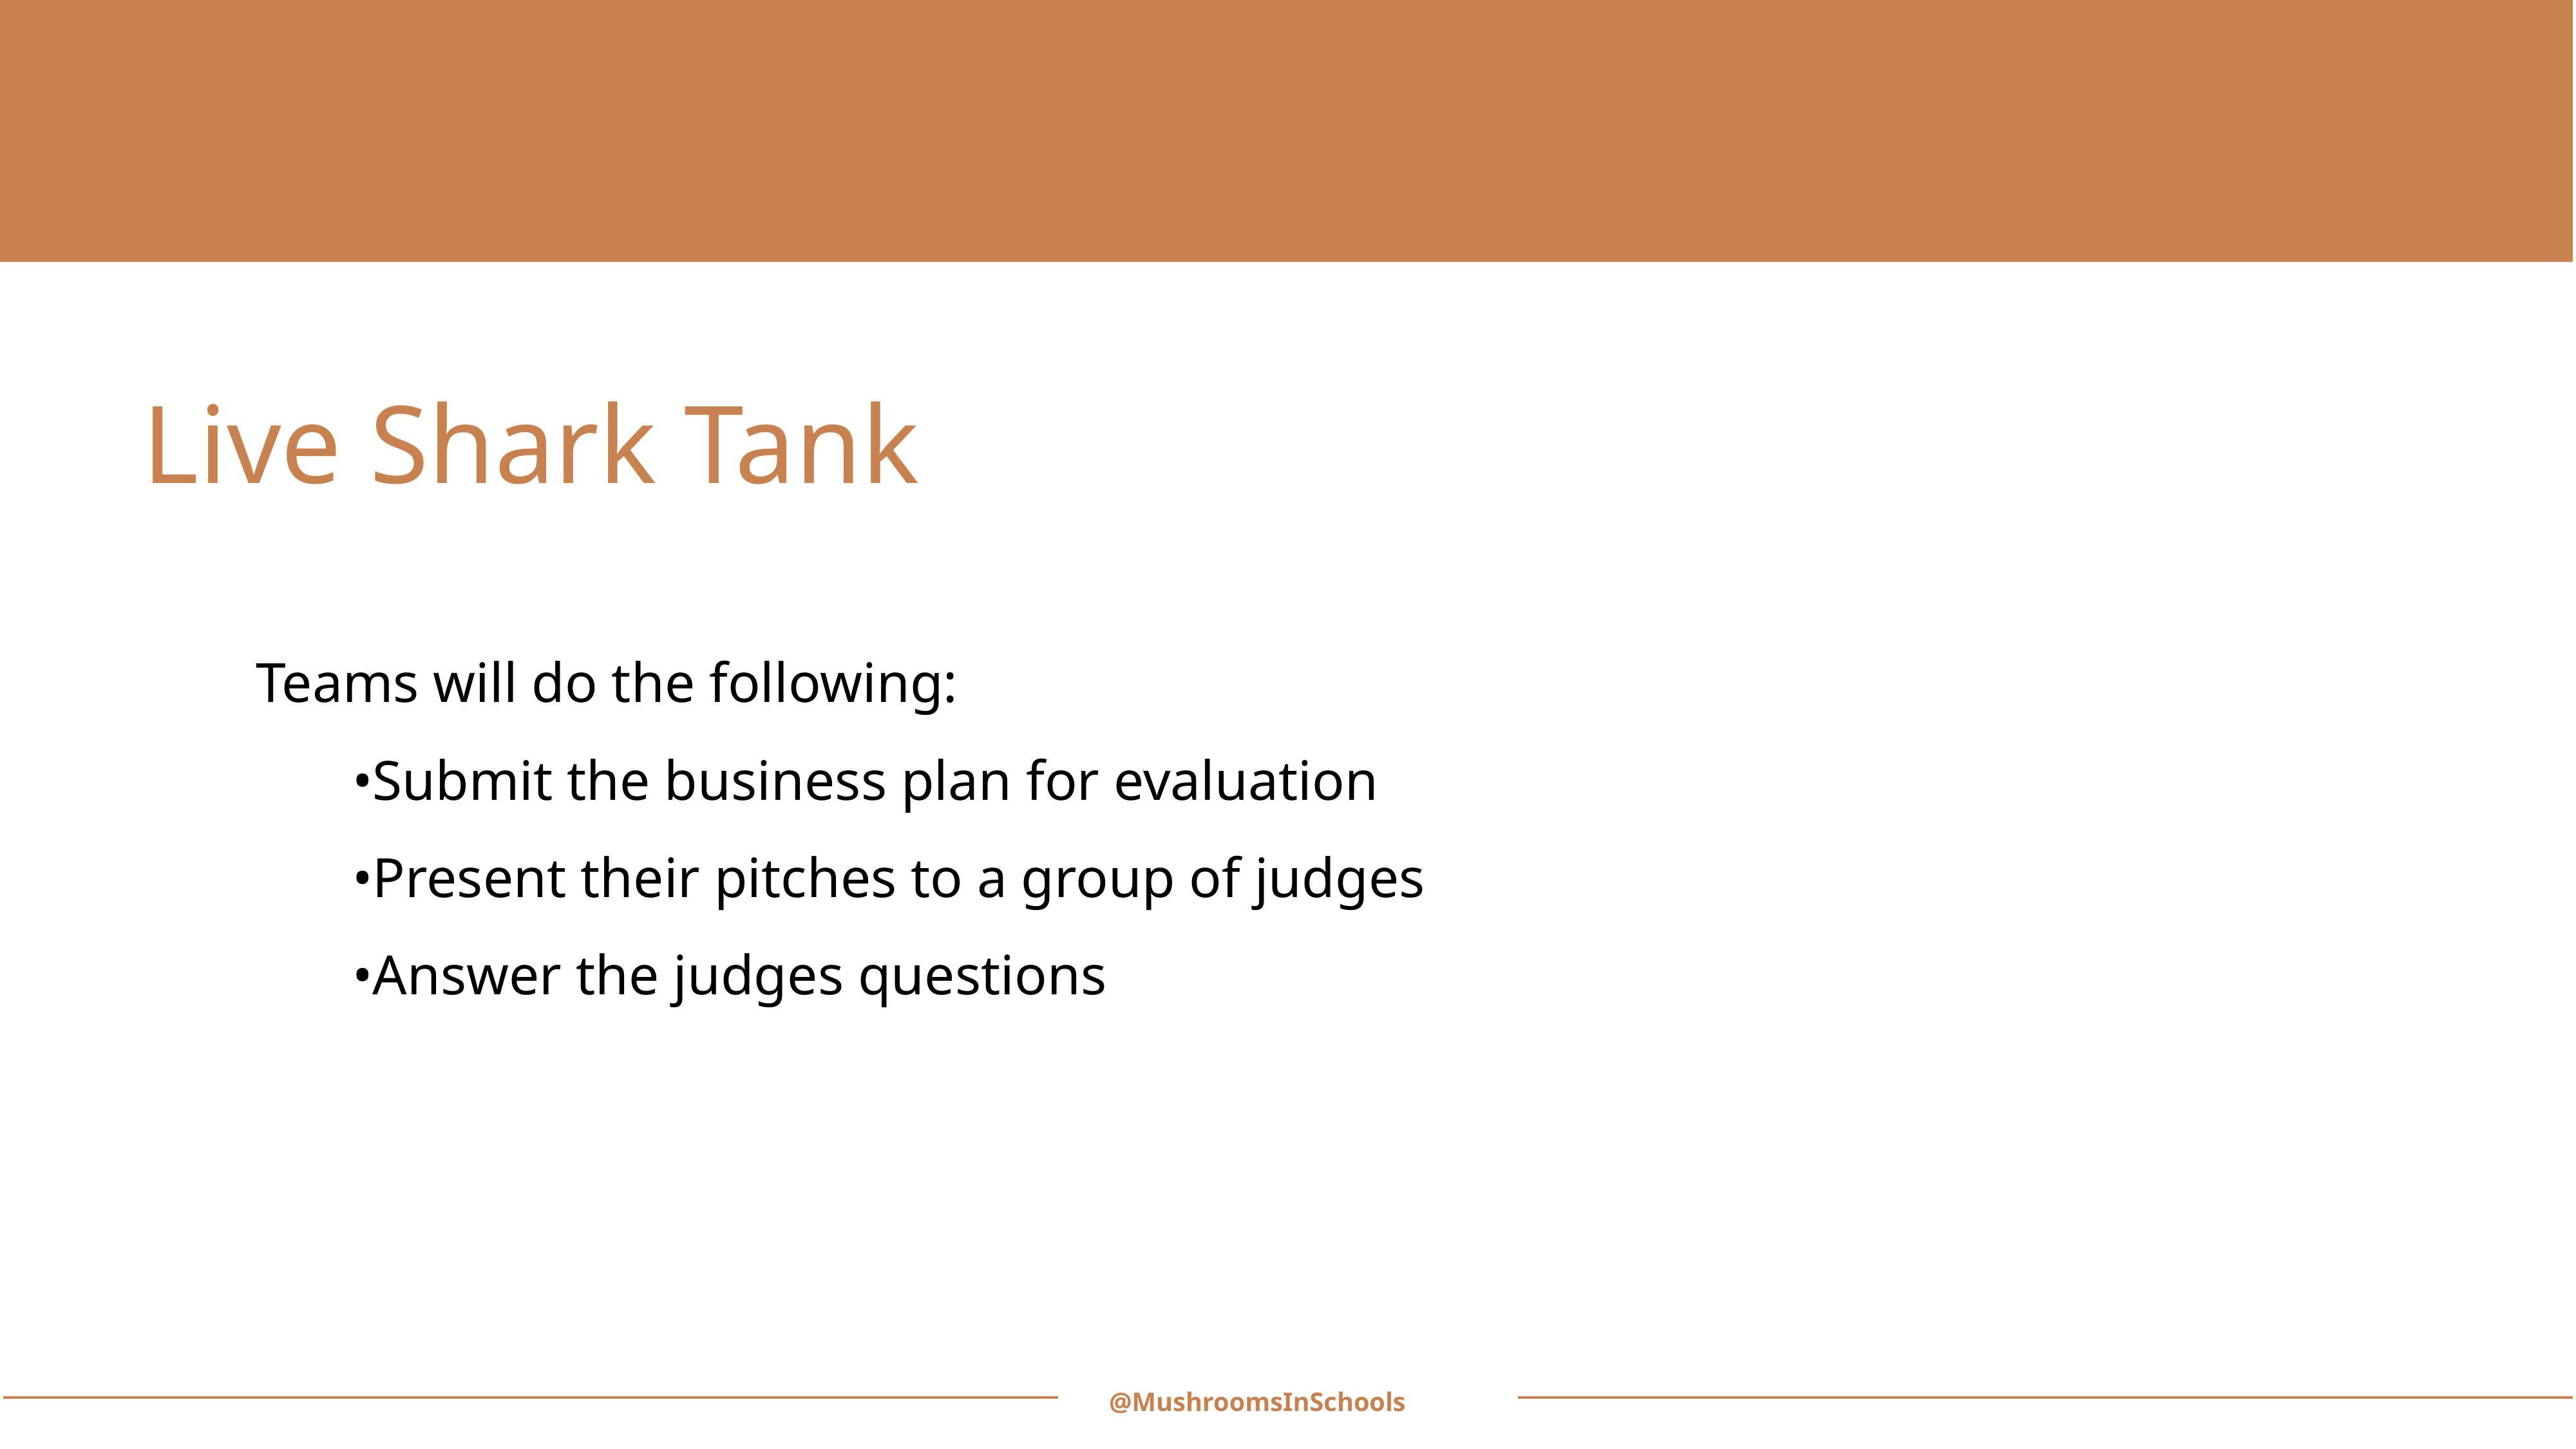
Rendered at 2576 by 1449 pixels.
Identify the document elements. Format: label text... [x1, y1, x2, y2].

text_box @MushroomsInSchools [1103, 1359, 1473, 1423]
text_box Live Shark Tank [137, 370, 925, 510]
text_box Teams will do the following: •Submit the business plan for evaluation •Present their pitches to a group of judges •Answer the judges questions [250, 611, 2320, 1011]
text_box [0, 0, 2573, 262]
